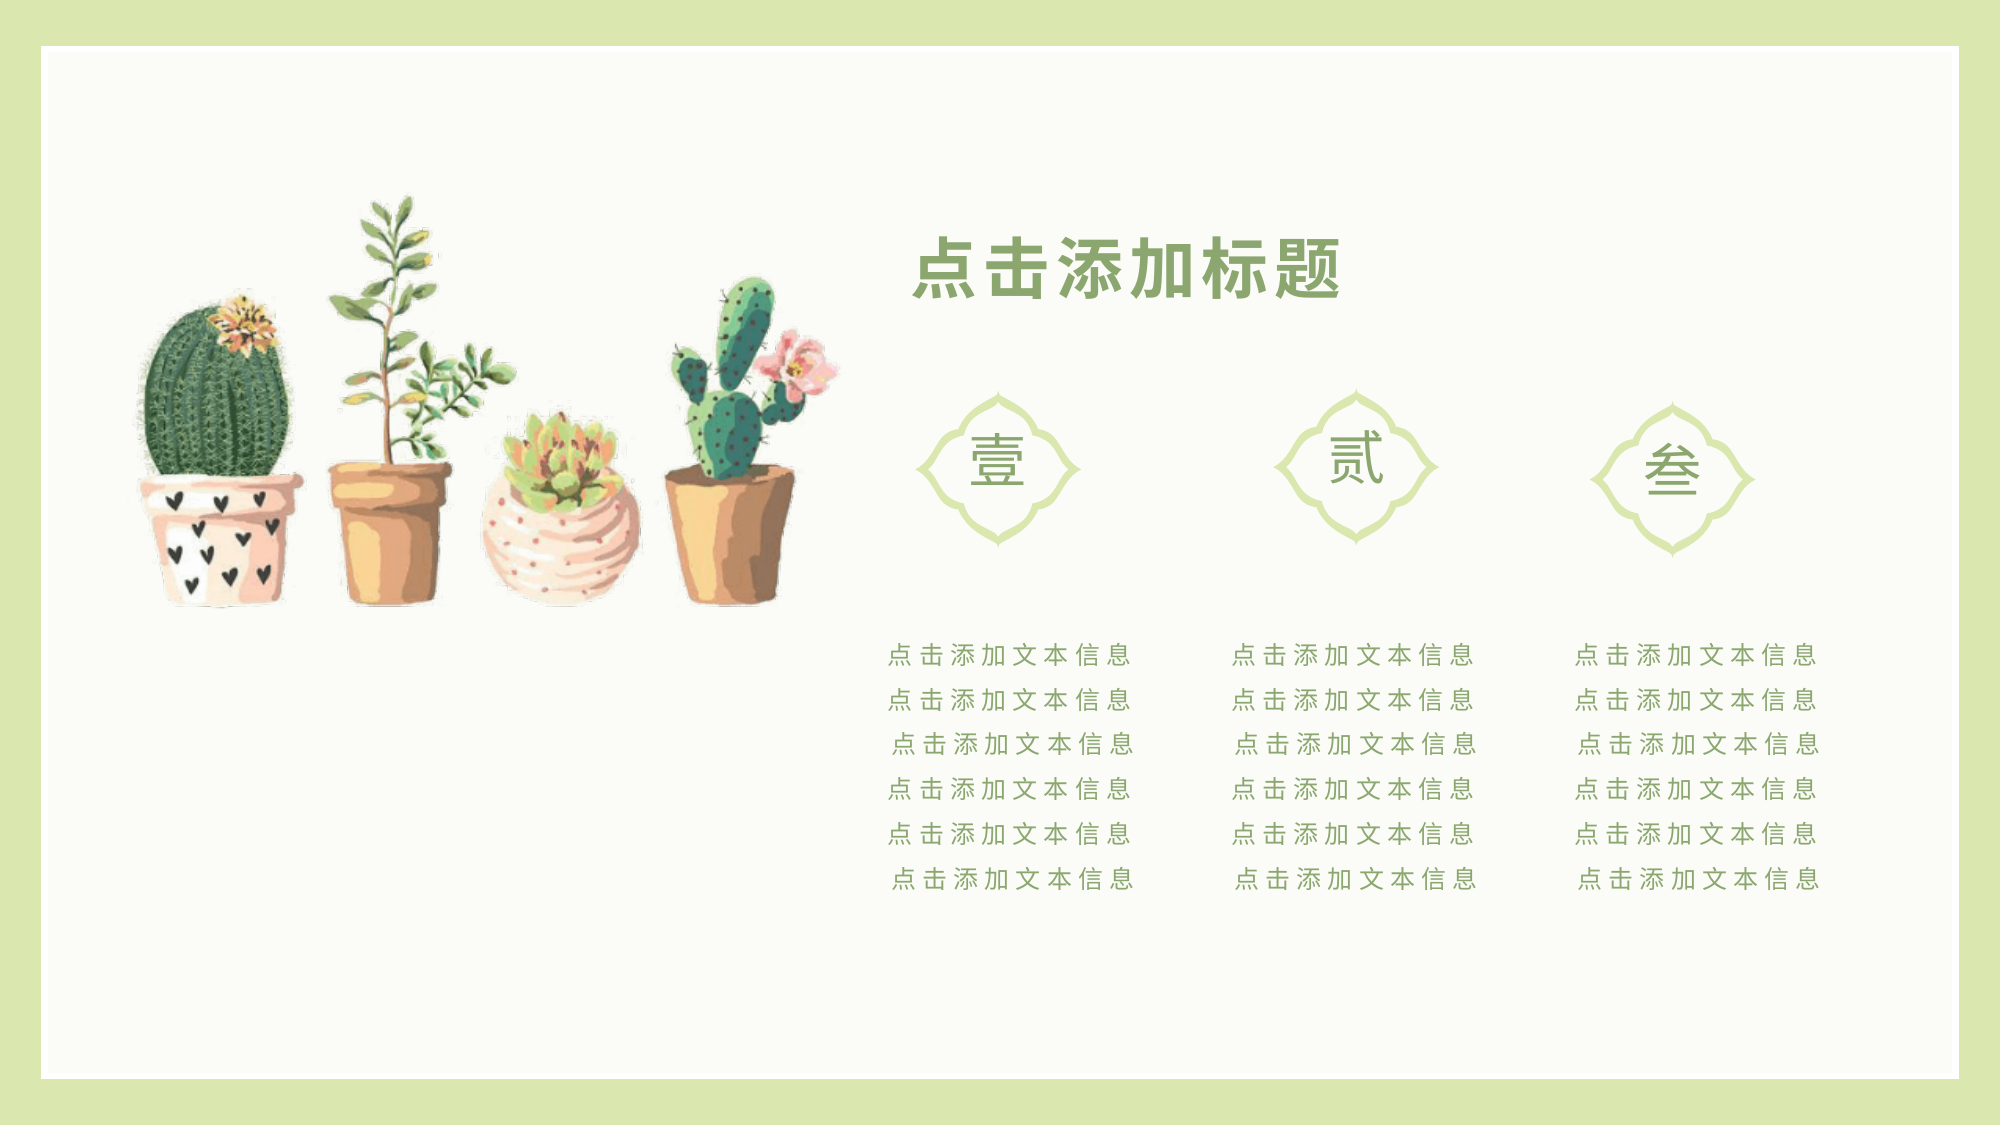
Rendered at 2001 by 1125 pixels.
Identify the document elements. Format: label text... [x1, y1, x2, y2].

text_box 点击添加标题 [895, 219, 1536, 318]
text_box 点击添加文本信息点击添加文本信息点击添加文本信息 点击添加文本信息点击添加文本信息点击添加文本信息 [1558, 616, 1841, 967]
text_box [1273, 388, 1440, 546]
picture [106, 99, 859, 682]
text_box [1589, 400, 1756, 558]
text_box 点击添加文本信息点击添加文本信息点击添加文本信息 点击添加文本信息点击添加文本信息点击添加文本信息 [1215, 616, 1498, 967]
text_box 点击添加文本信息点击添加文本信息点击添加文本信息 点击添加文本信息点击添加文本信息点击添加文本信息 [872, 616, 1154, 913]
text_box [915, 390, 1082, 548]
